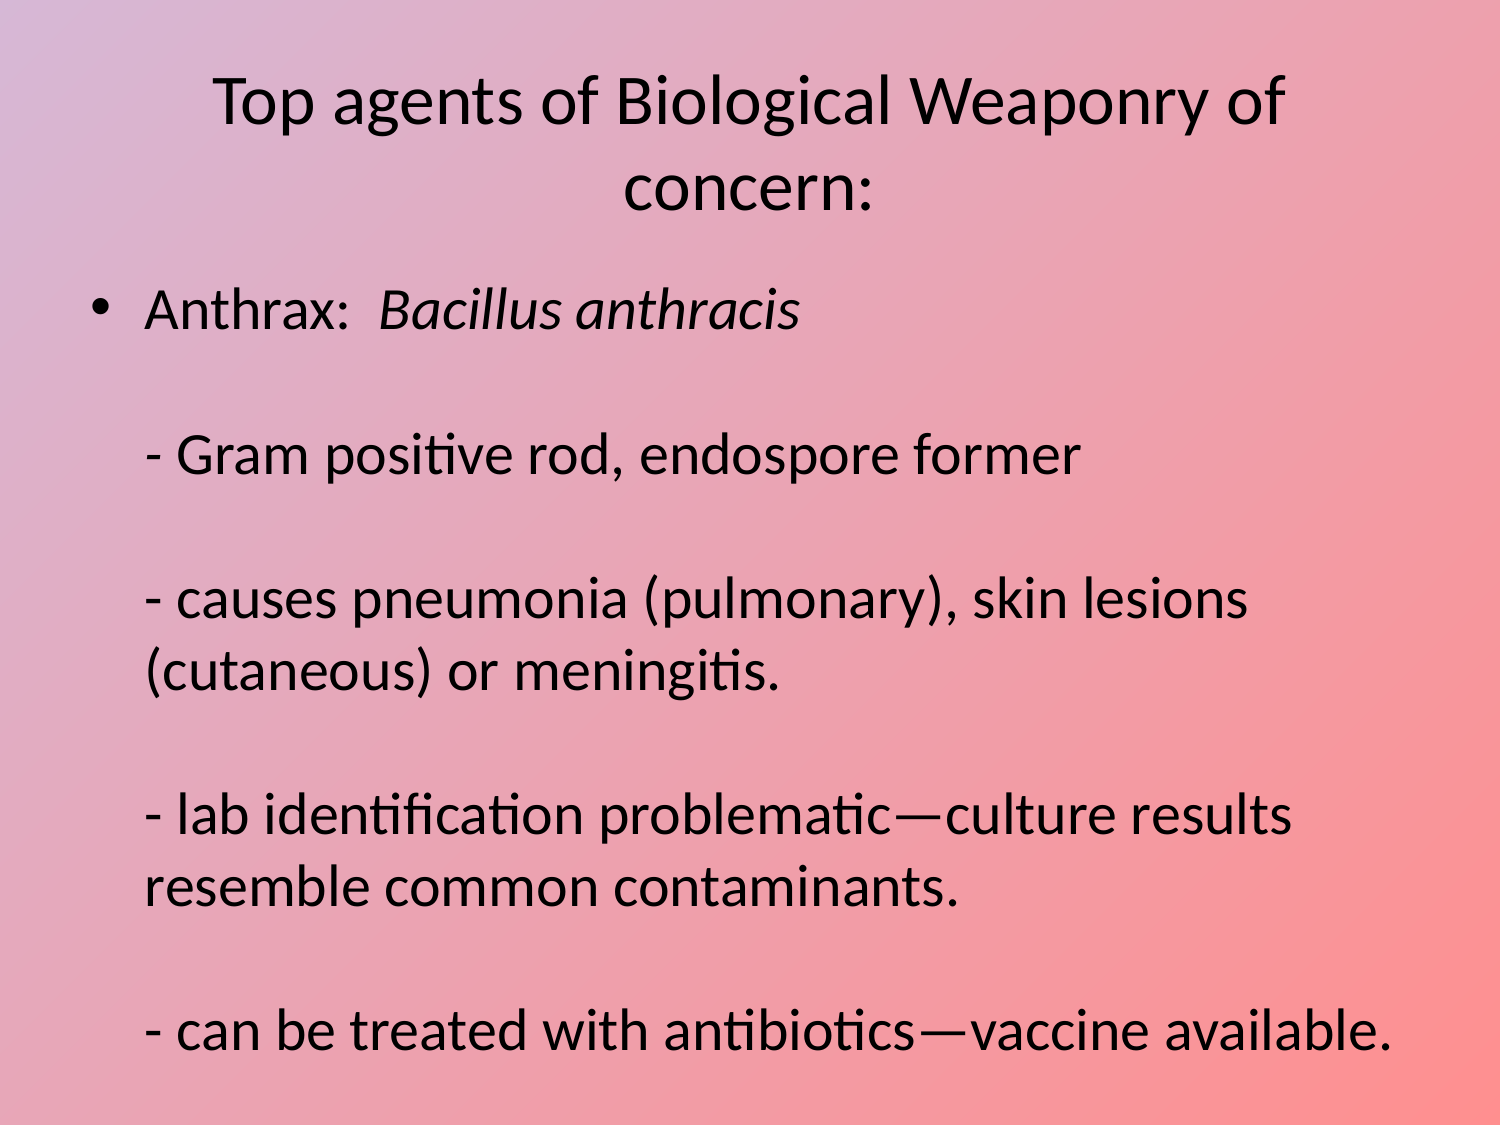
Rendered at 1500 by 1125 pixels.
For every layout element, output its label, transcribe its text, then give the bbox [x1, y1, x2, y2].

list Anthrax: Bacillus anthracis - Gram positive rod, endospore former - causes pneumonia (pulmonary), skin lesions (cutaneous) or meningitis. - lab identification problematic—culture results resemble common contaminants. - can be treated with antibiotics—vaccine available. [75, 262, 1425, 1088]
title Top agents of Biological Weaponry of concern: [75, 45, 1425, 233]
